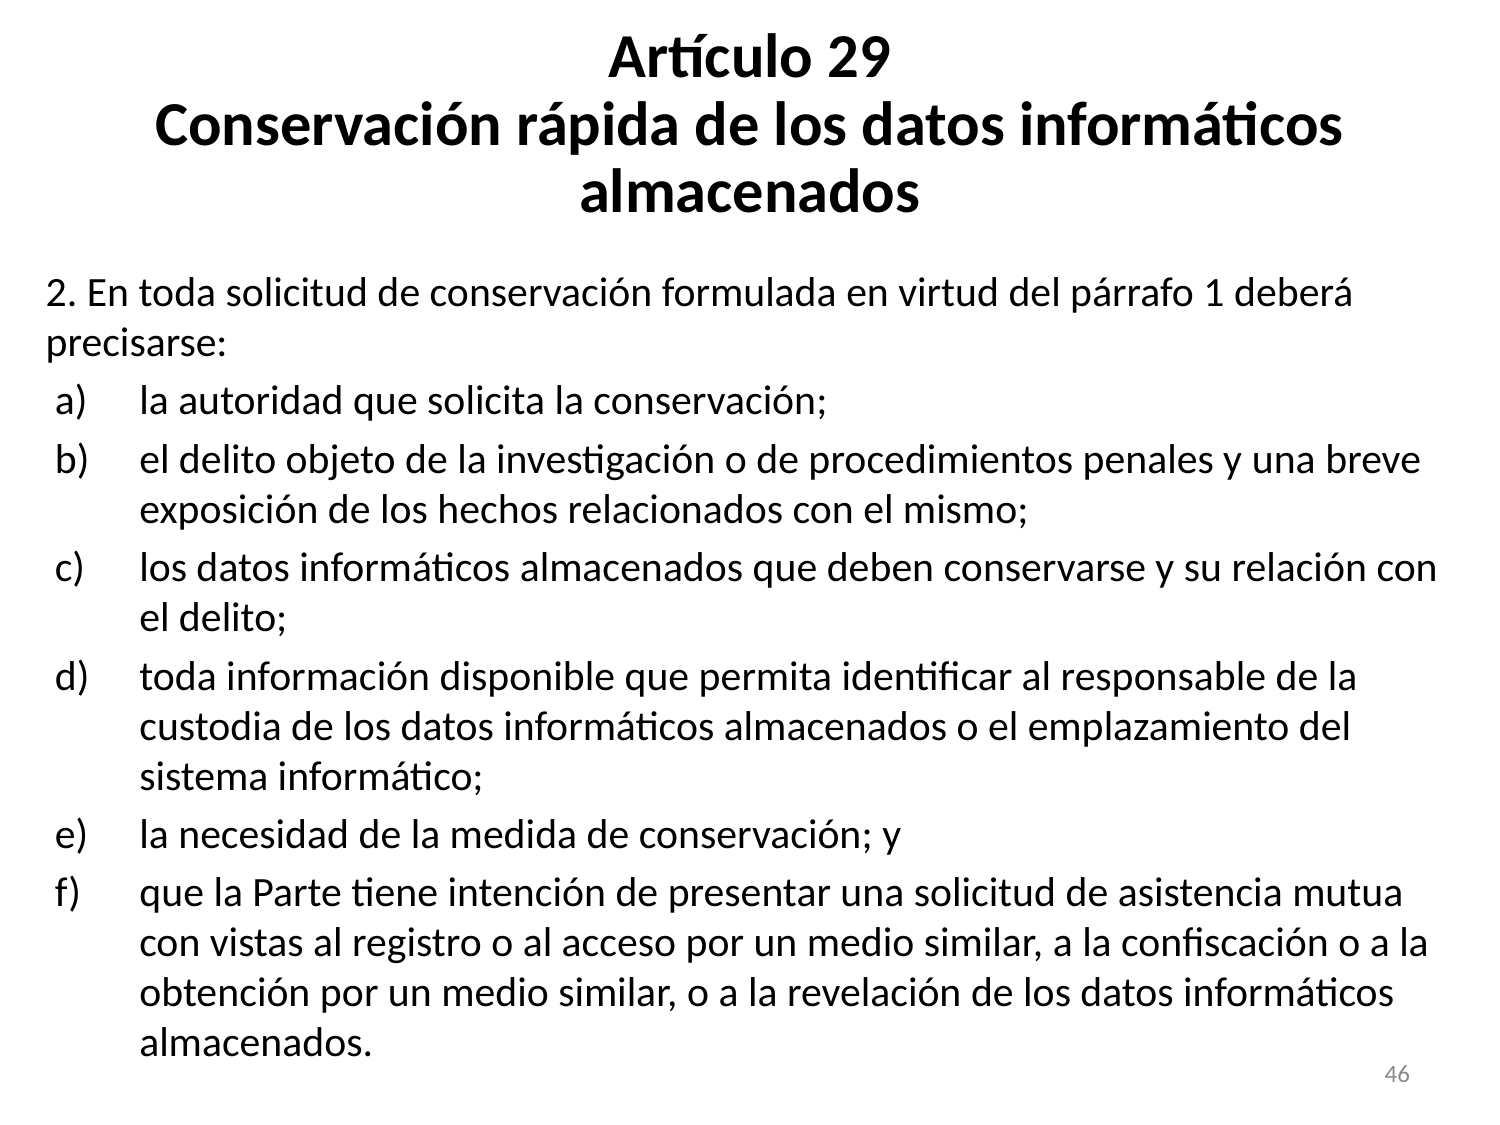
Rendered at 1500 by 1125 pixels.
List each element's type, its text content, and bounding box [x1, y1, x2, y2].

list 2. En toda solicitud de conservación formulada en virtud del párrafo 1 deberá precisarse: la autoridad que solicita la conservación; el delito objeto de la investigación o de procedimientos penales y una breve exposición de los hechos relacionados con el mismo; los datos informáticos almacenados que deben conservarse y su relación con el delito; toda información disponible que permita identificar al responsable de la custodia de los datos informáticos almacenados o el emplazamiento del sistema informático; la necesidad de la medida de conservación; y que la Parte tiene intención de presentar una solicitud de asistencia mutua con vistas al registro o al acceso por un medio similar, a la confiscación o a la obtención por un medio similar, o a la revelación de los datos informáticos almacenados. [30, 257, 1476, 1073]
title Artículo 29 Conservación rápida de los datos informáticos almacenados [75, 45, 1425, 206]
slide_number 46 [1074, 1042, 1425, 1103]
